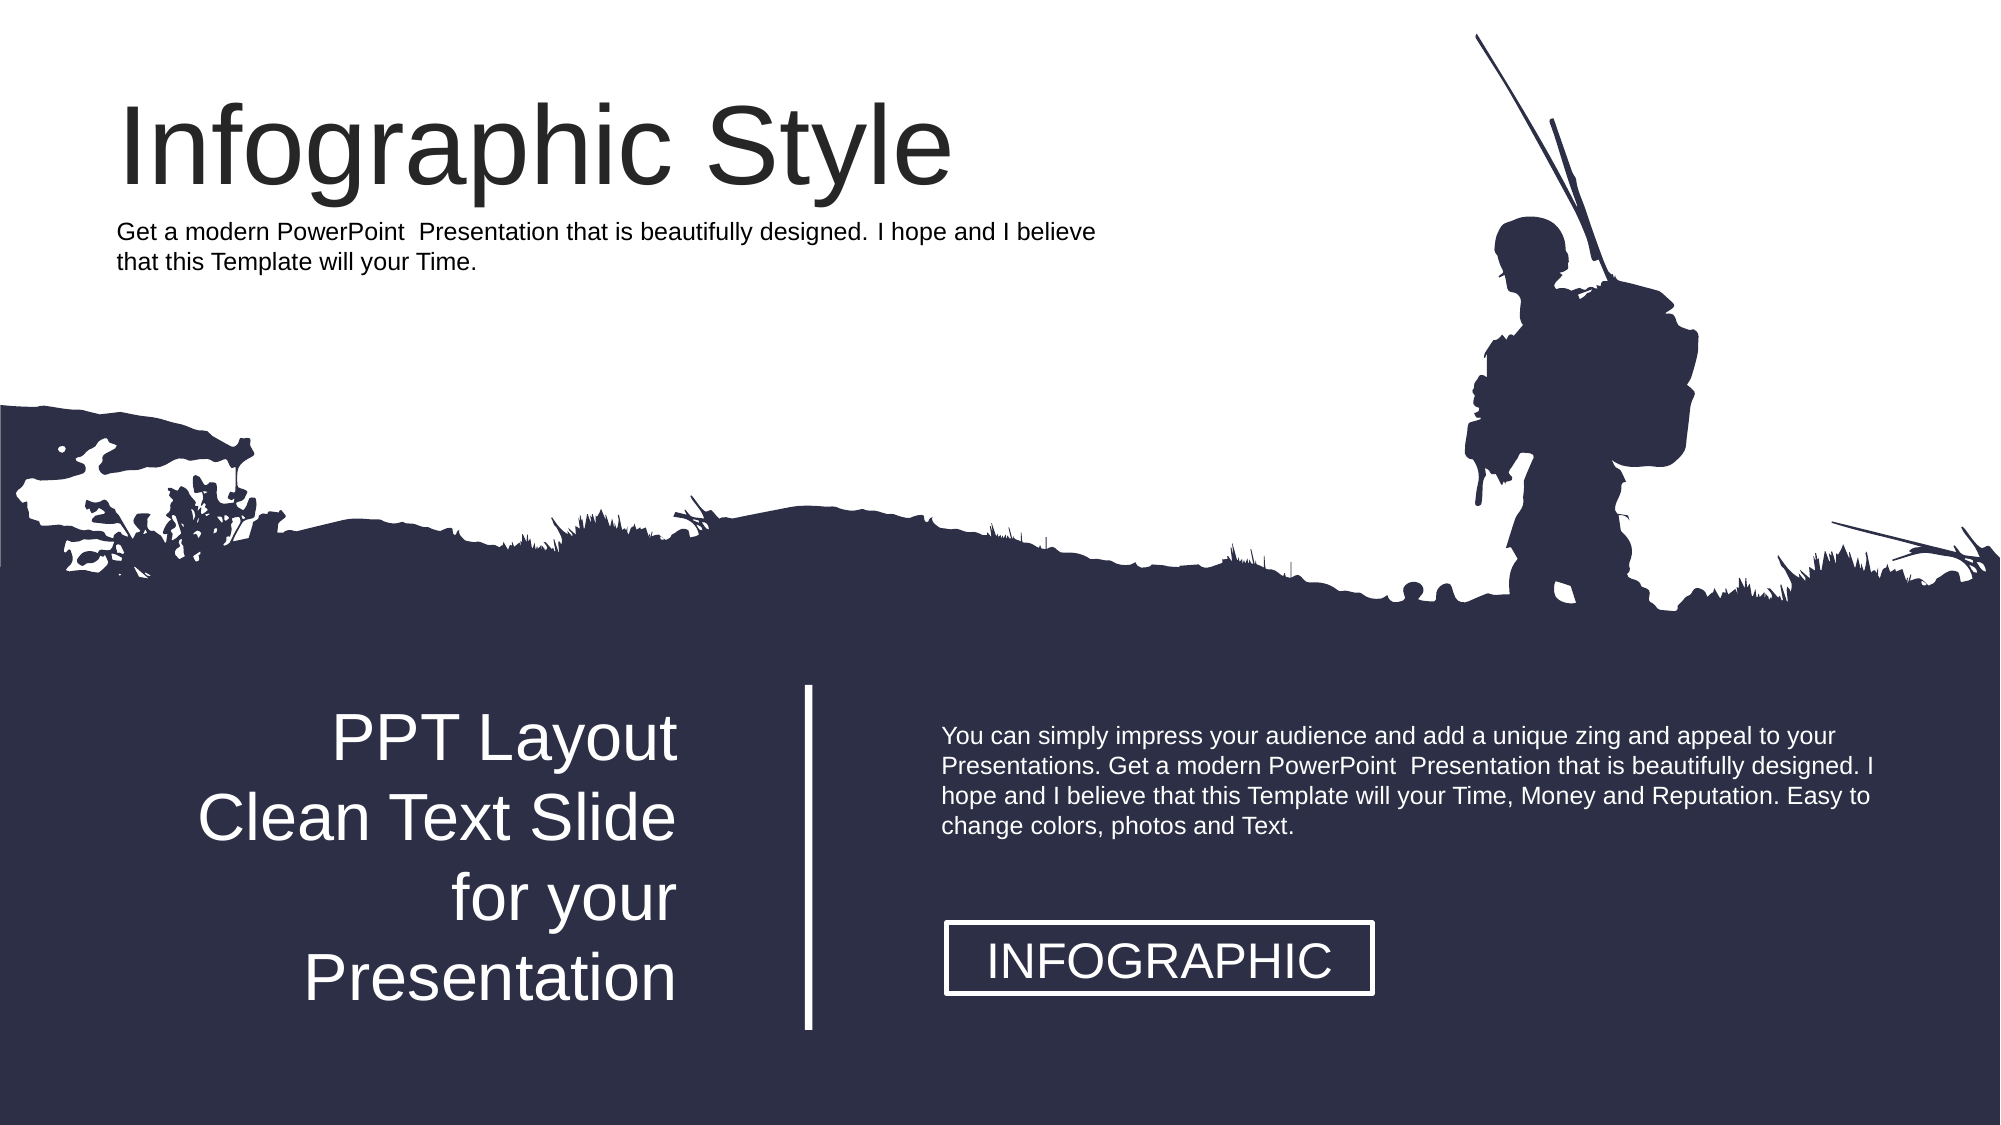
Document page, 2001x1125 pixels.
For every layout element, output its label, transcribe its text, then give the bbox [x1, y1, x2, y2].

text_box Infographic Style [102, 64, 1119, 215]
text_box PPT Layout Clean Text Slide for your Presentation [88, 686, 693, 1022]
text_box INFOGRAPHIC [946, 922, 1373, 994]
text_box [804, 684, 813, 1031]
text_box Get a modern PowerPoint Presentation that is beautifully designed. I hope and I believe that this Template will your Time. [101, 207, 1113, 283]
text_box [0, 644, 2000, 1125]
text_box [0, 33, 2000, 644]
text_box You can simply impress your audience and add a unique zing and appeal to your Presentations. Get a modern PowerPoint Presentation that is beautifully designed. I hope and I believe that this Template will your Time, Money and Reputation. Easy to change colors, photos and Text. [926, 712, 1903, 847]
